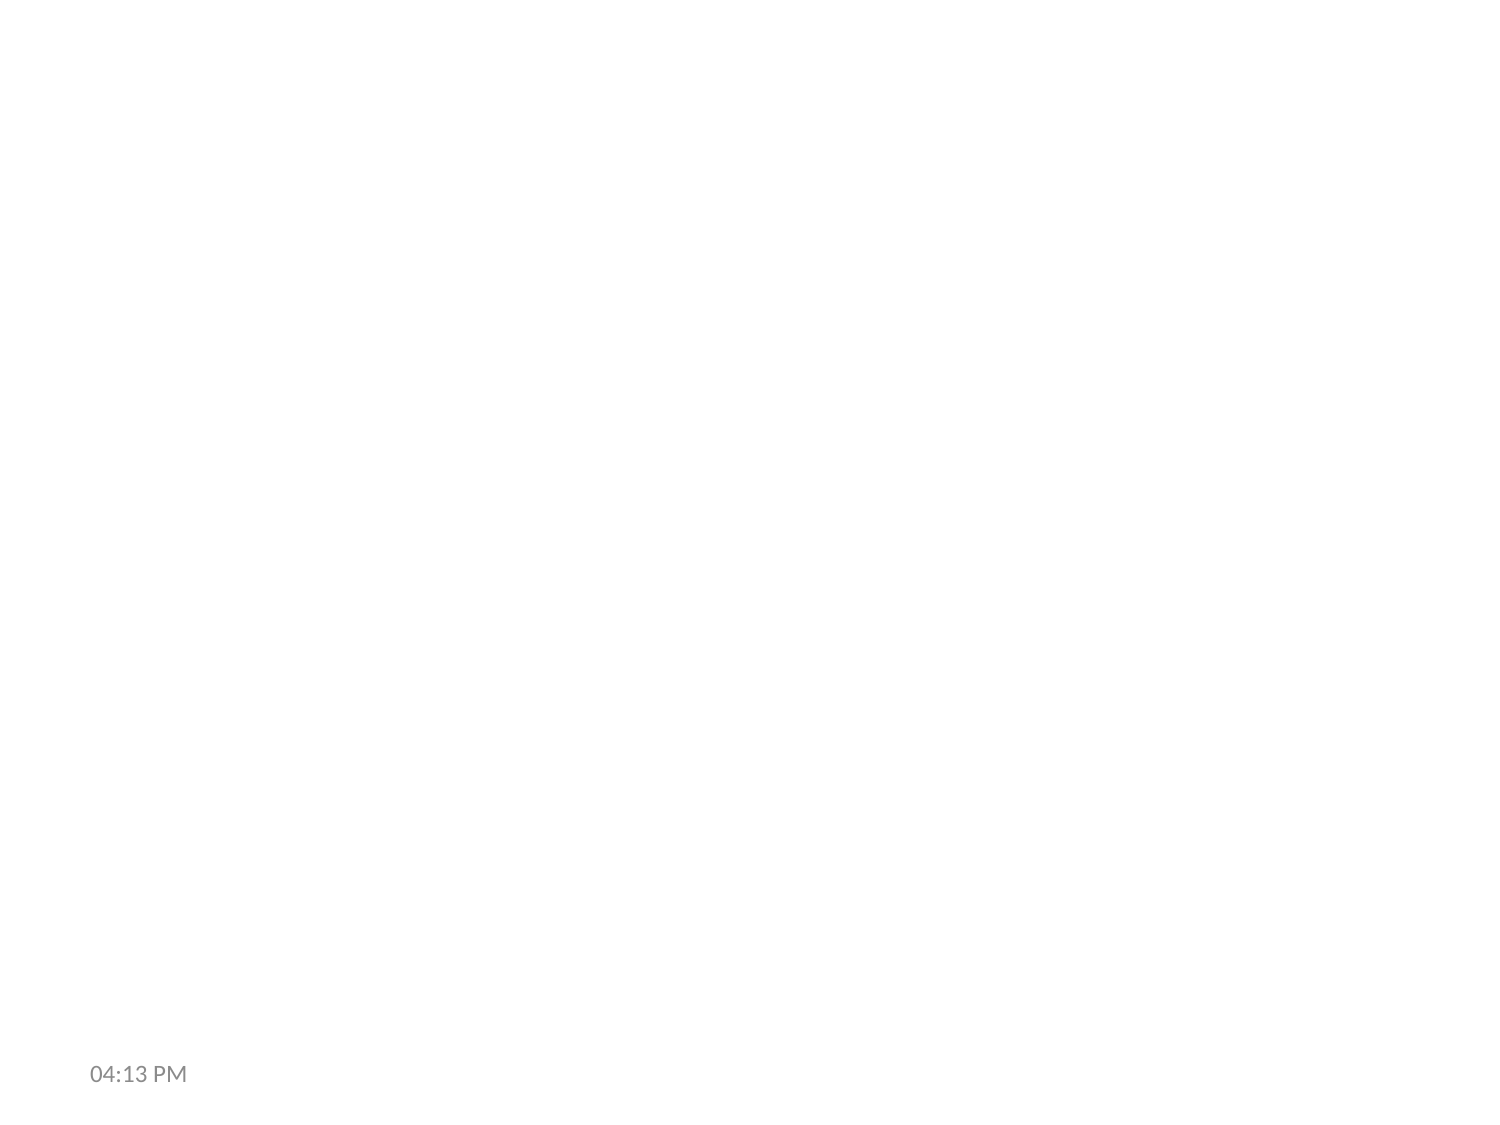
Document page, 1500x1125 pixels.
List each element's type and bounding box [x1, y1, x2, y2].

slide_number [75, 1042, 425, 1103]
